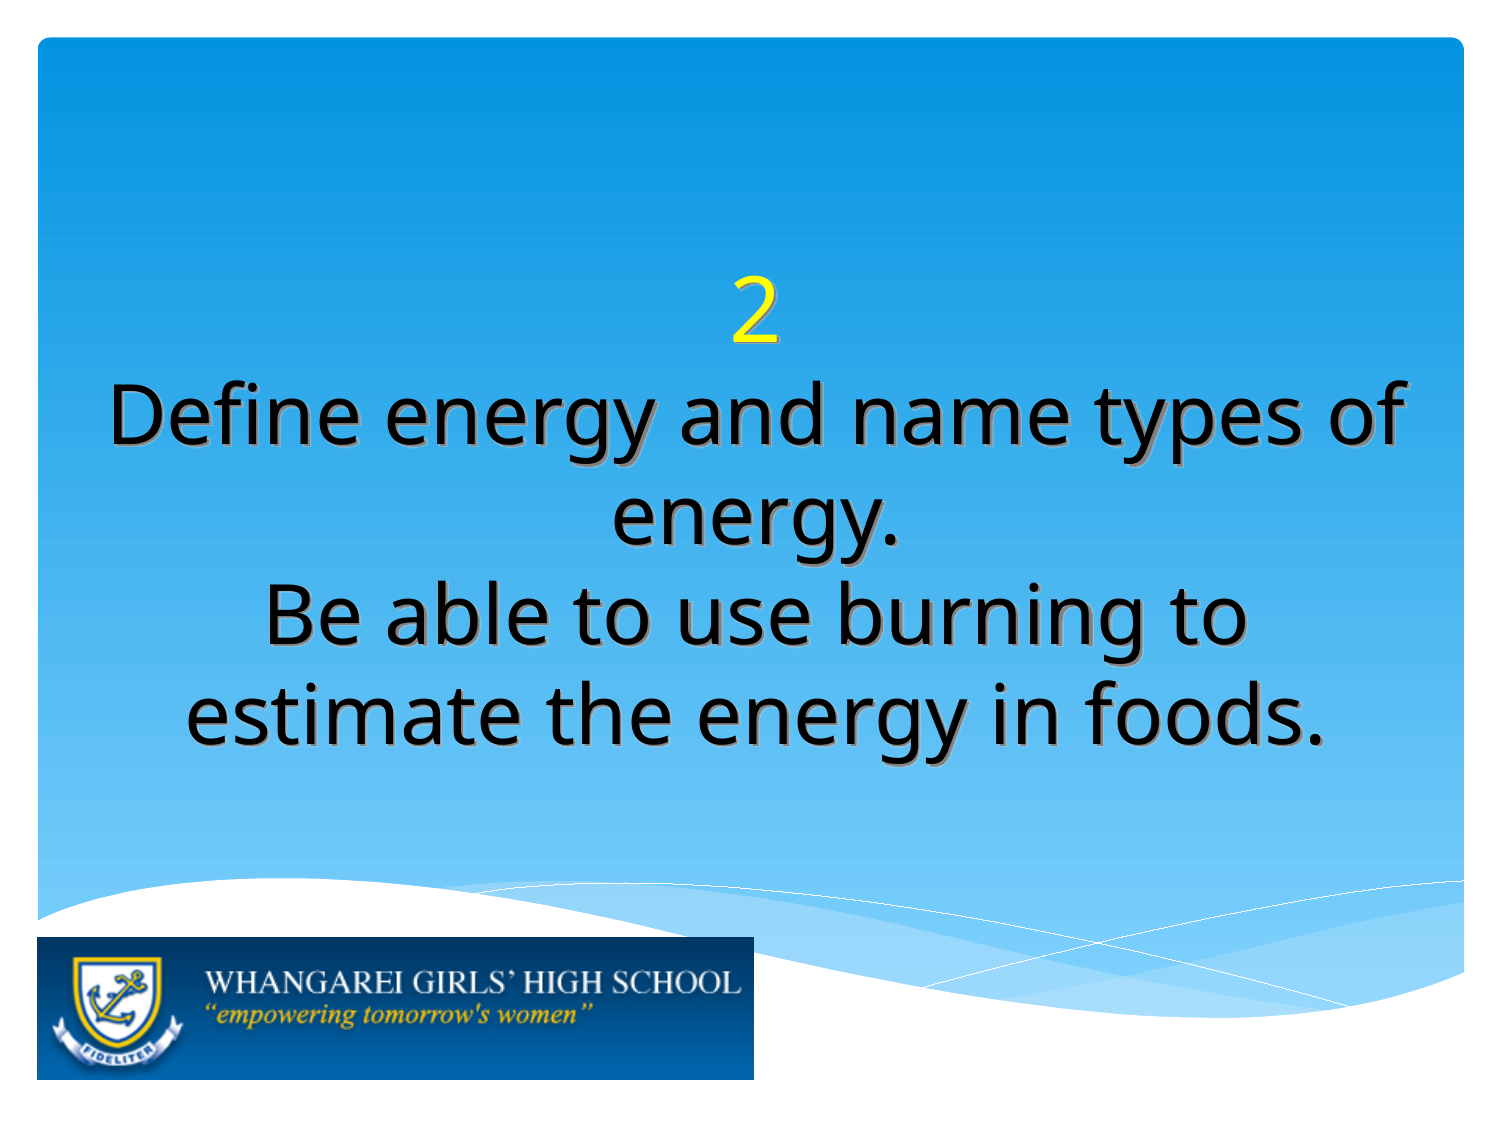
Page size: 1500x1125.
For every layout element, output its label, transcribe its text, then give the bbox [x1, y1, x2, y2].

picture [37, 937, 754, 1080]
text_box 2 Define energy and name types of energy. Be able to use burning to estimate the energy in foods. [74, 99, 1438, 913]
